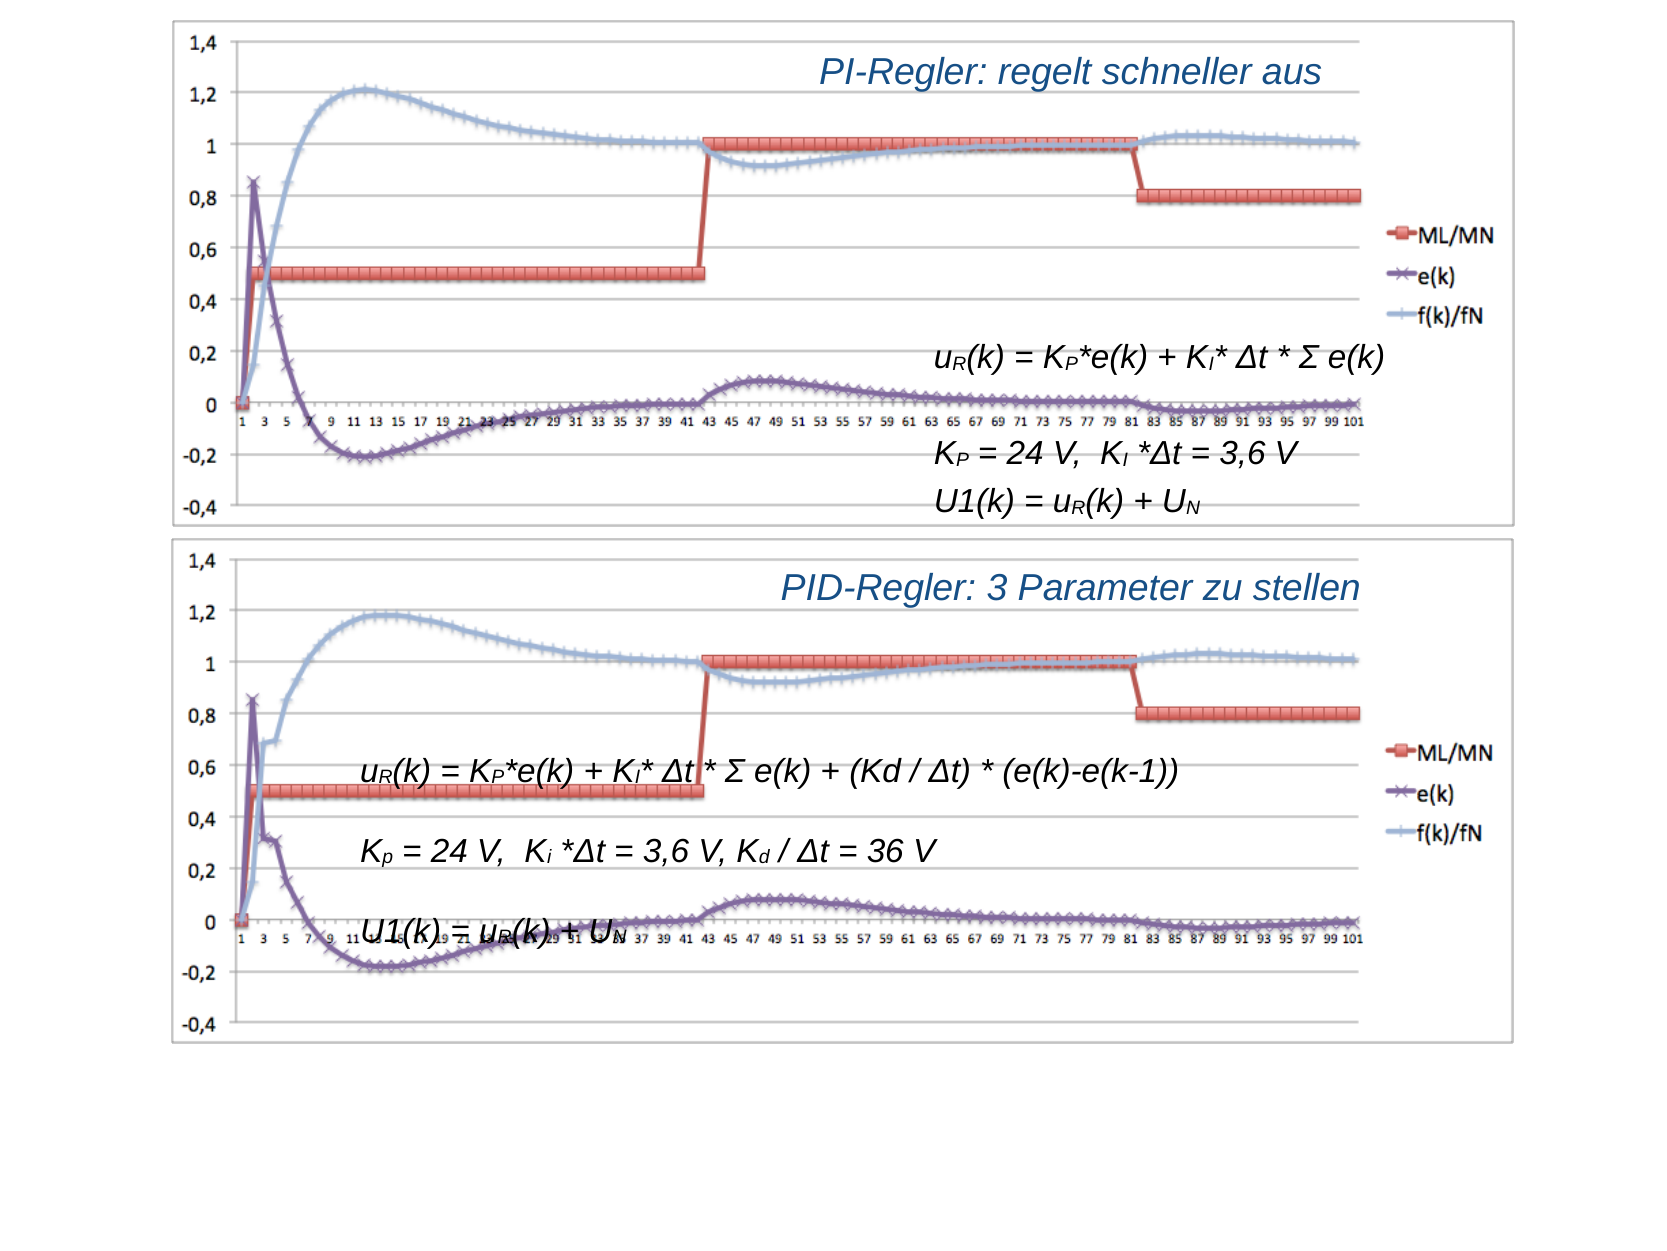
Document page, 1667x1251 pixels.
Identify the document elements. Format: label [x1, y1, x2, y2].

picture [172, 20, 1515, 527]
text_box [171, 537, 1514, 1045]
